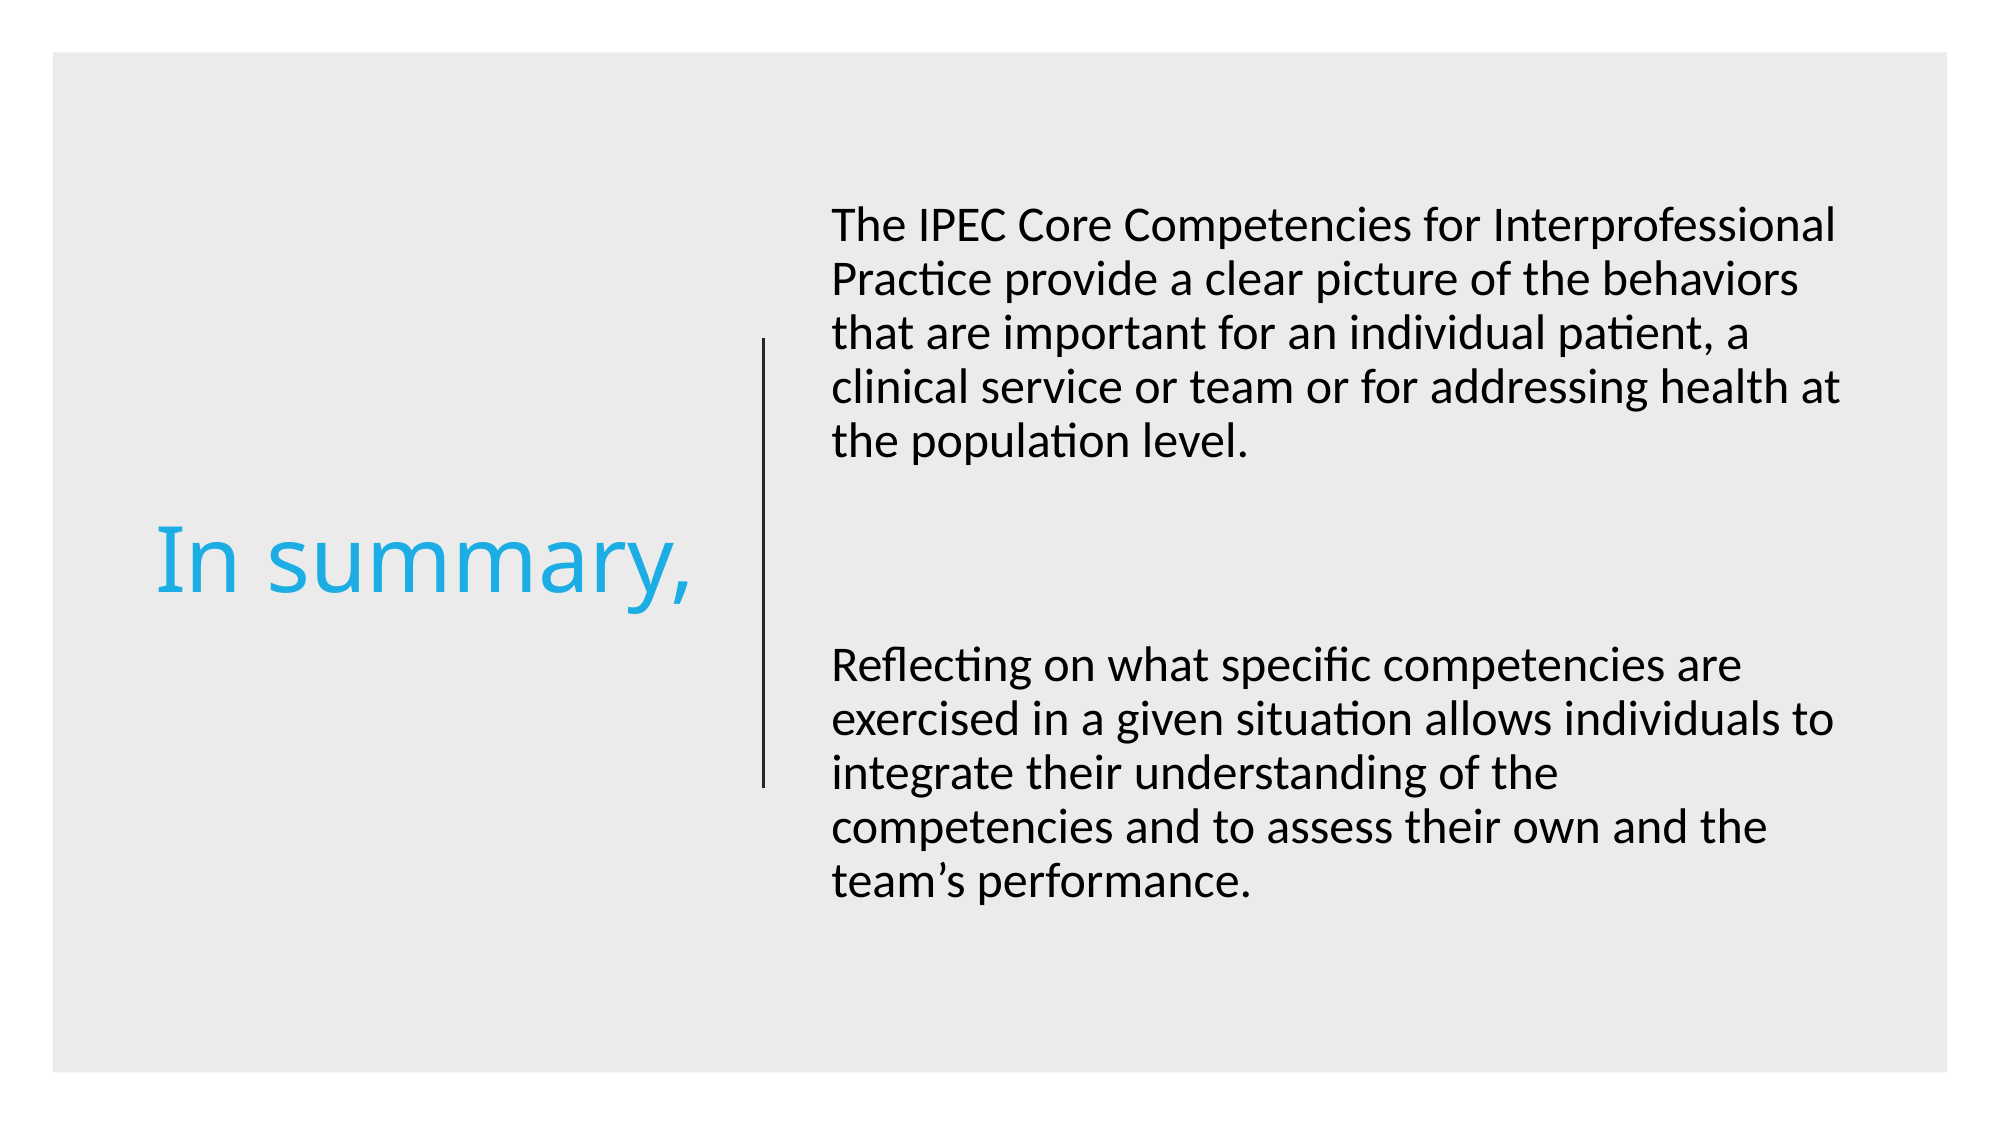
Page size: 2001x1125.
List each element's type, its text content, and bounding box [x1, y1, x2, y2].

text_box [52, 51, 1948, 1073]
list The IPEC Core Competencies for Interprofessional Practice provide a clear picture of the behaviors that are important for an individual patient, a clinical service or team or for addressing health at the population level. Reflecting on what specific competencies are exercised in a given situation allows individuals to integrate their understanding of the competencies and to assess their own and the team’s performance. [816, 133, 1863, 1048]
title In summary, [137, 158, 711, 967]
